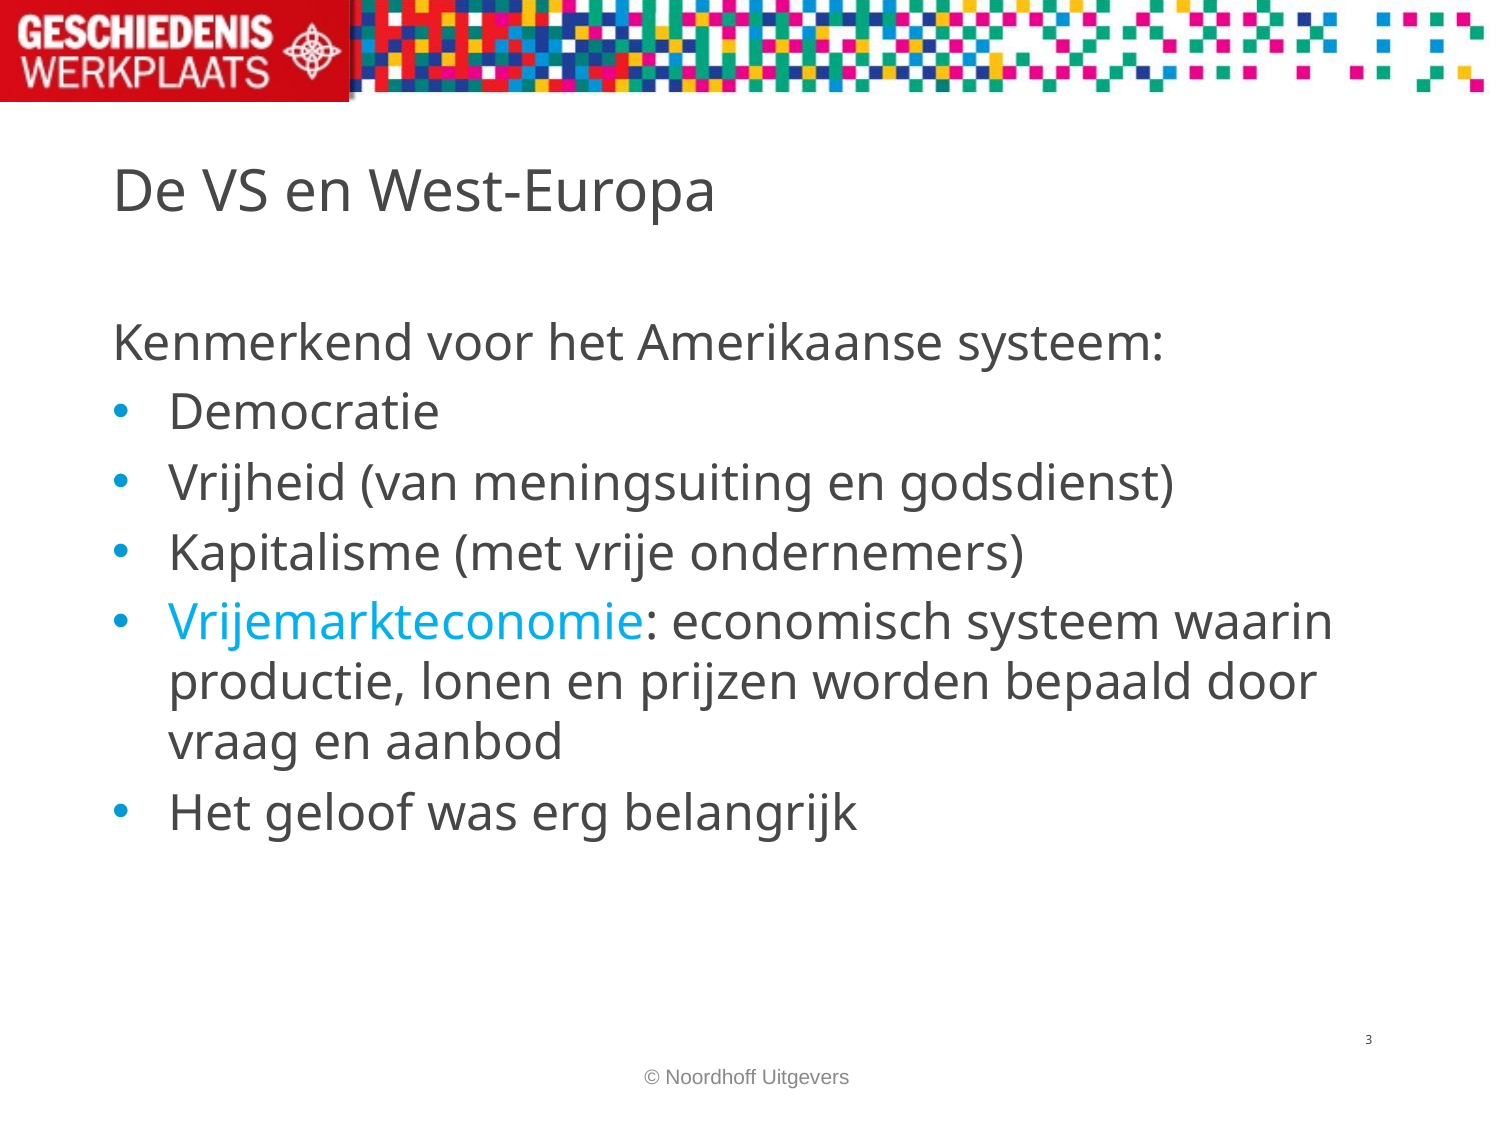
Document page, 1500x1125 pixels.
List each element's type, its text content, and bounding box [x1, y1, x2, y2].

list Kenmerkend voor het Amerikaanse systeem: Democratie Vrijheid (van meningsuiting en godsdienst) Kapitalisme (met vrije ondernemers) Vrijemarkteconomie: economisch systeem waarin productie, lonen en prijzen worden bepaald door vraag en aanbod Het geloof was erg belangrijk [112, 302, 1409, 1024]
picture [0, 0, 1500, 1125]
text_box © Noordhoff Uitgevers [512, 1045, 988, 1106]
title De VS en West-Europa [112, 145, 1401, 256]
slide_number 3 [1325, 1025, 1388, 1063]
